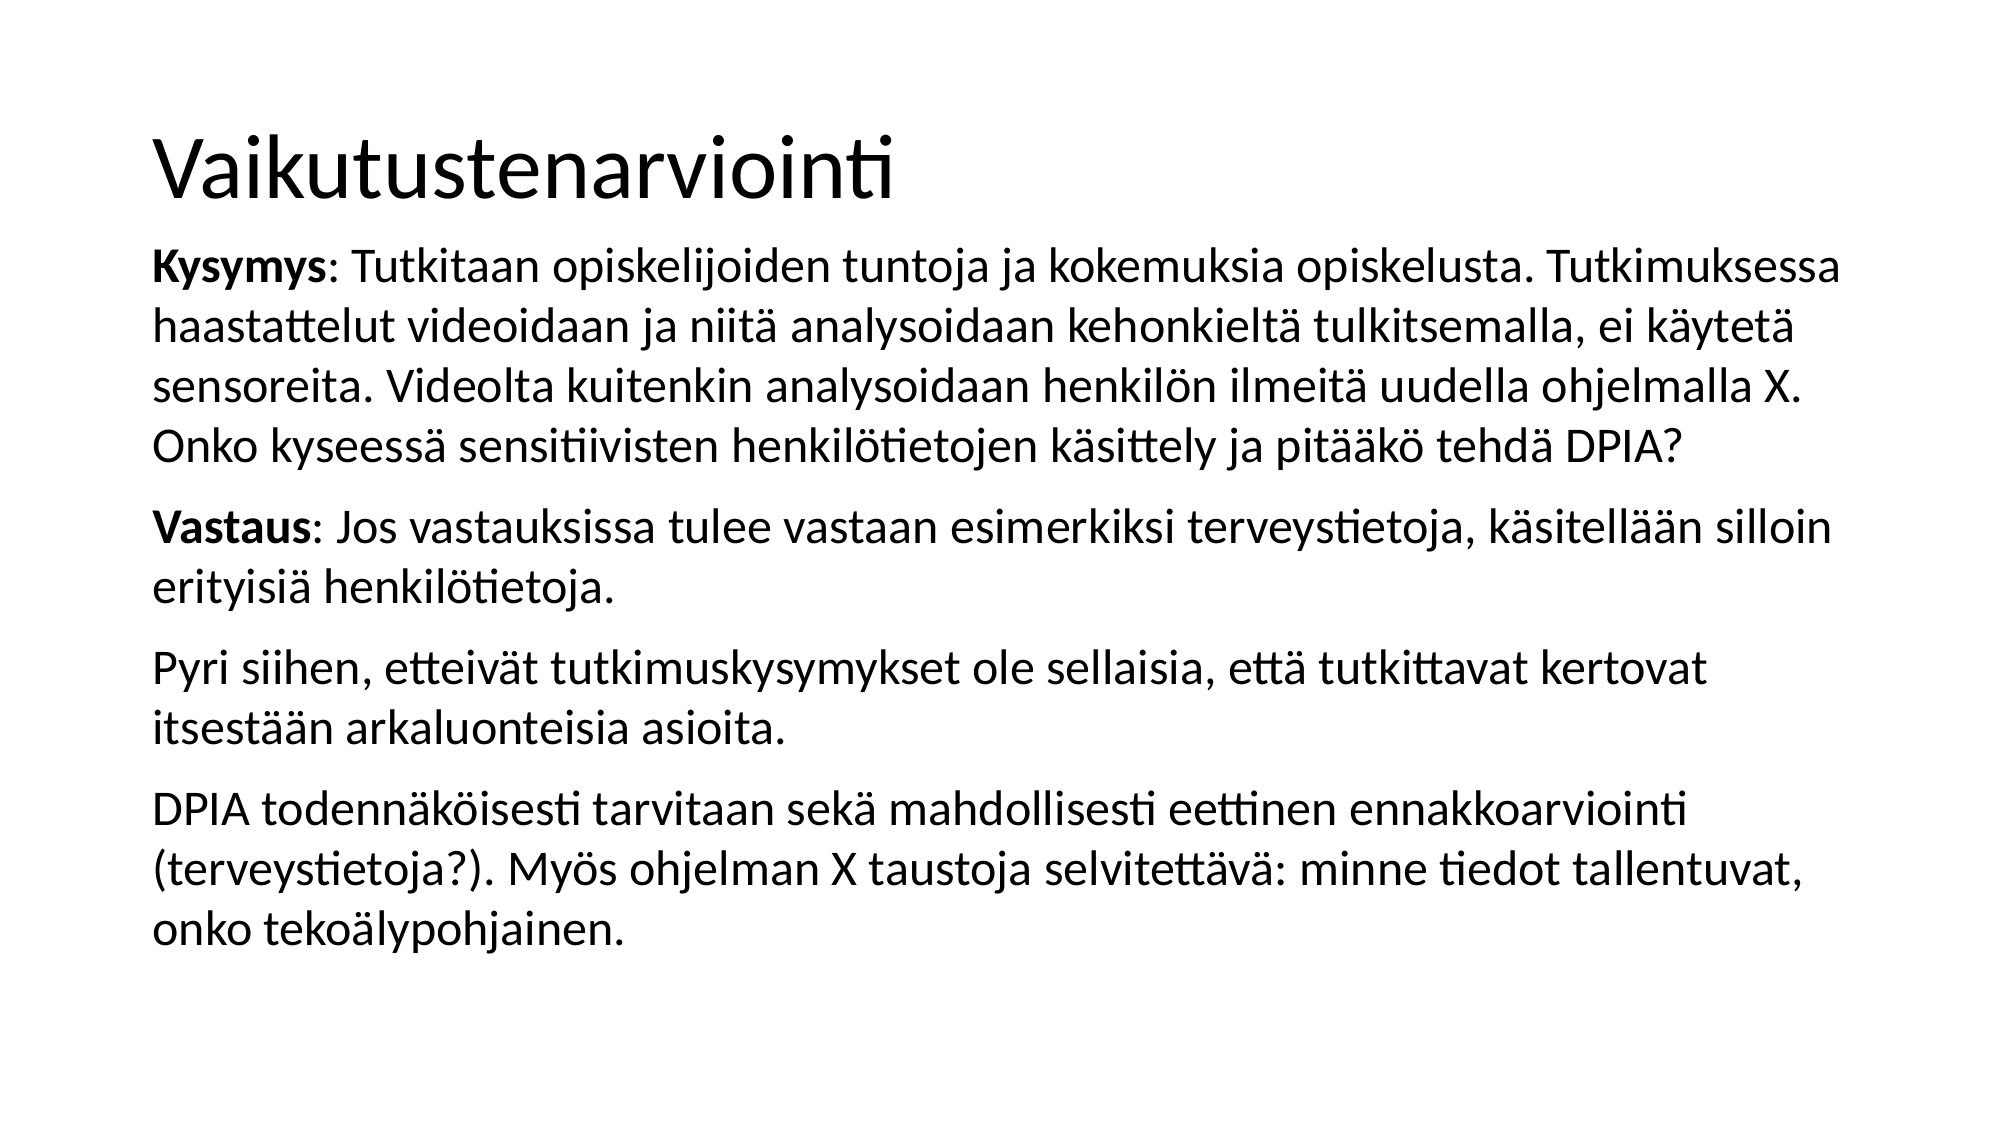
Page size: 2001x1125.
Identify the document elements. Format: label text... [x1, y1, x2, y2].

title Vaikutustenarviointi [137, 59, 1863, 225]
list Kysymys: Tutkitaan opiskelijoiden tuntoja ja kokemuksia opiskelusta. Tutkimuksessa haastattelut videoidaan ja niitä analysoidaan kehonkieltä tulkitsemalla, ei käytetä sensoreita. Videolta kuitenkin analysoidaan henkilön ilmeitä uudella ohjelmalla X. Onko kyseessä sensitiivisten henkilötietojen käsittely ja pitääkö tehdä DPIA? Vastaus: Jos vastauksissa tulee vastaan esimerkiksi terveystietoja, käsitellään silloin erityisiä henkilötietoja. Pyri siihen, etteivät tutkimuskysymykset ole sellaisia, että tutkittavat kertovat itsestään arkaluonteisia asioita. DPIA todennäköisesti tarvitaan sekä mahdollisesti eettinen ennakkoarviointi (terveystietoja?). Myös ohjelman X taustoja selvitettävä: minne tiedot tallentuvat, onko tekoälypohjainen. [137, 225, 1863, 1051]
